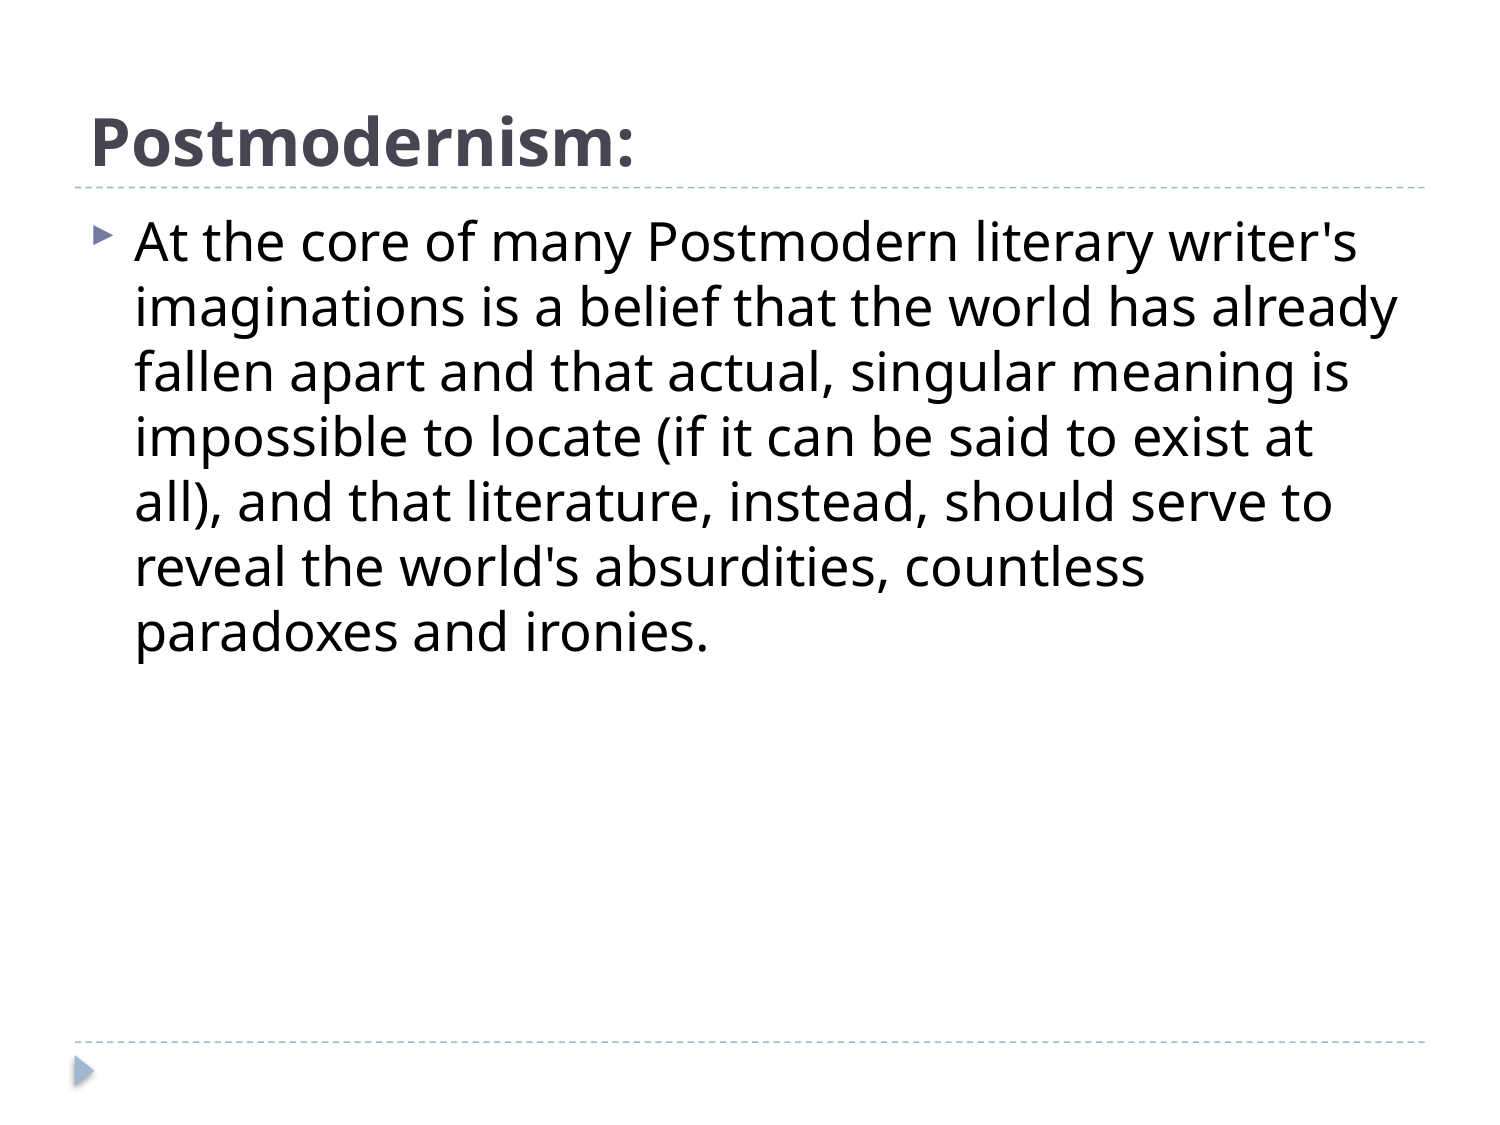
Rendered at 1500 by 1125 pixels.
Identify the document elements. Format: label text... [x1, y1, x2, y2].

title Postmodernism: [75, 24, 1425, 188]
list At the core of many Postmodern literary writer's imaginations is a belief that the world has already fallen apart and that actual, singular meaning is impossible to locate (if it can be said to exist at all), and that literature, instead, should serve to reveal the world's absurdities, countless paradoxes and ironies. [75, 200, 1425, 1010]
